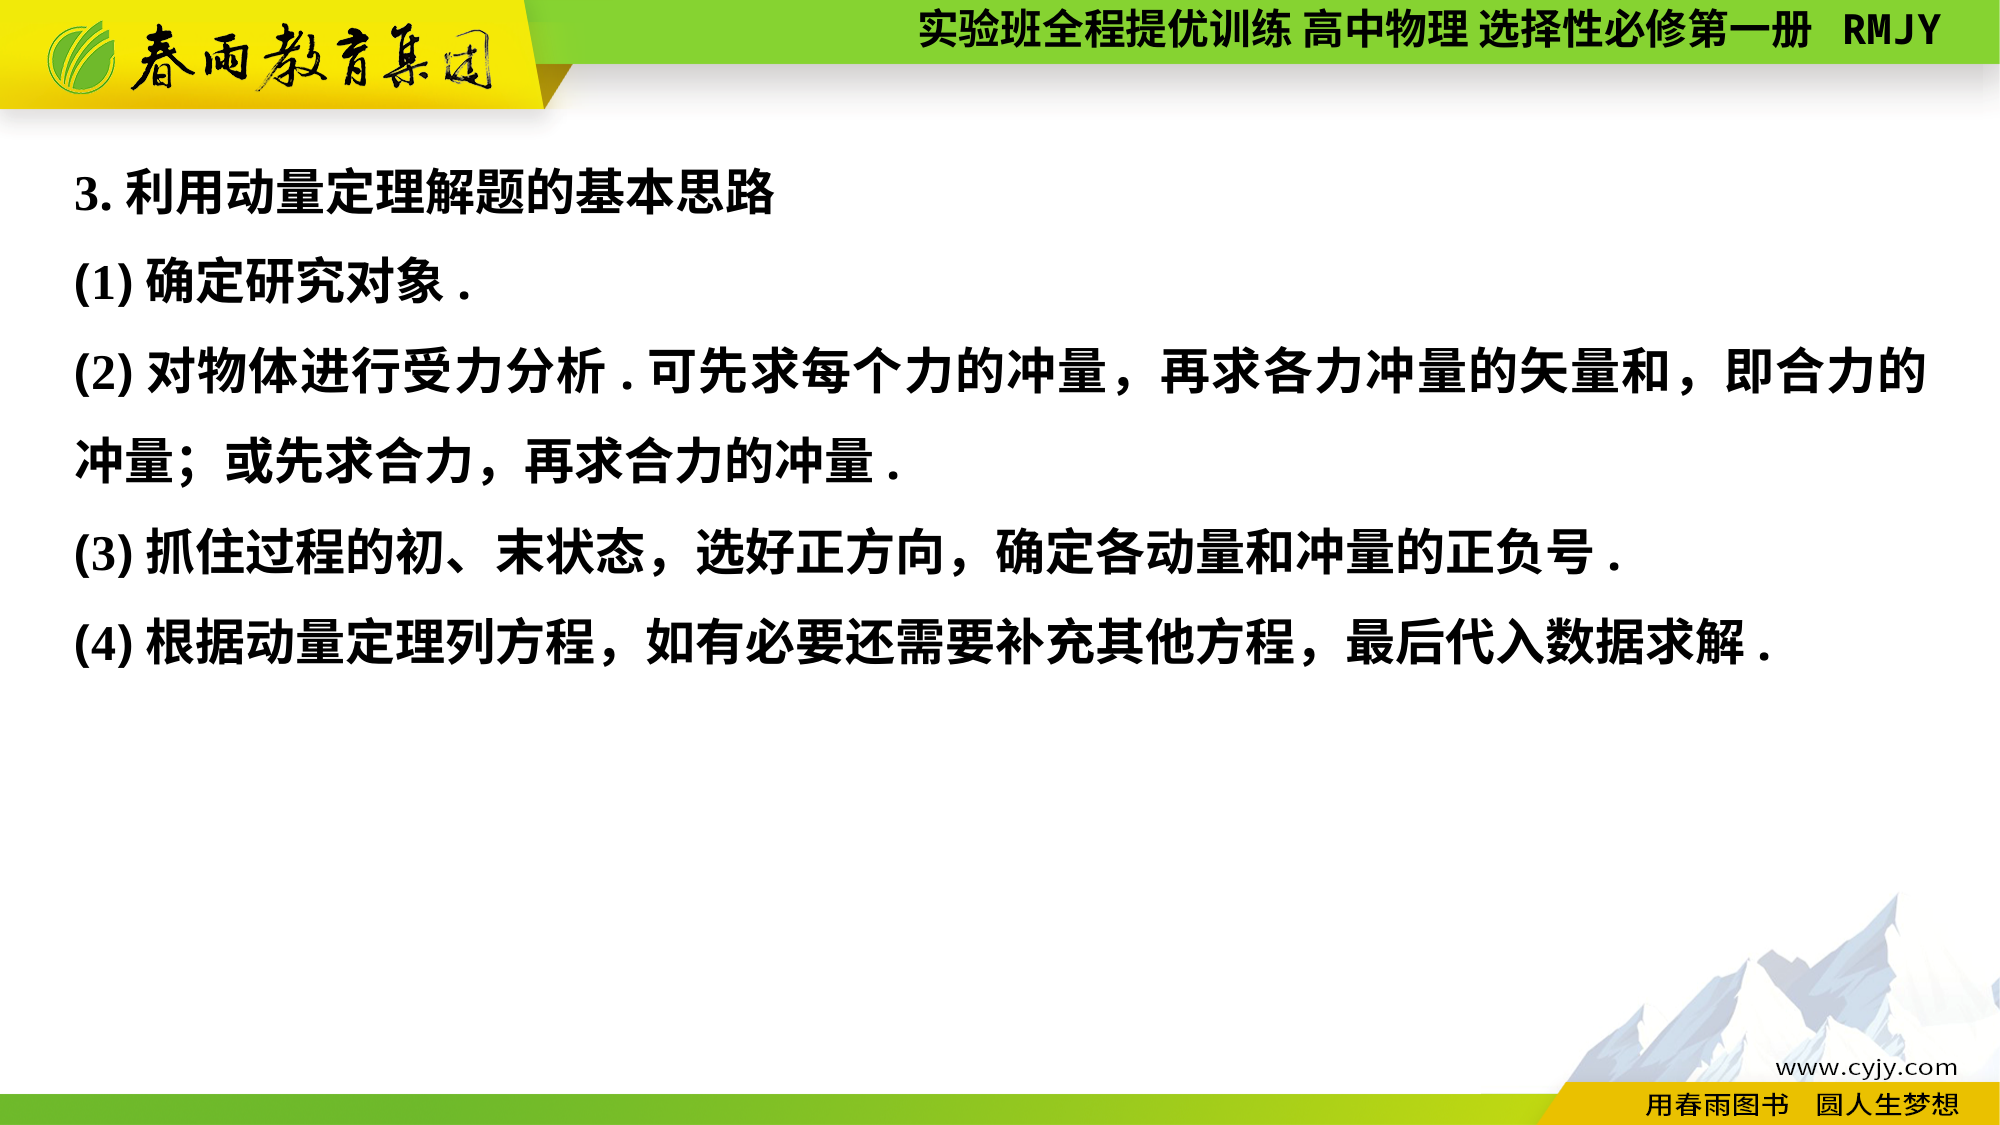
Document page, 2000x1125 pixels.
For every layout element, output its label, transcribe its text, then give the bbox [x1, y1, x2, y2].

list 3.利用动量定理解题的基本思路 (1)确定研究对象. (2)对物体进行受力分析.可先求每个力的冲量，再求各力冲量的矢量和，即合力的冲量；或先求合力，再求合力的冲量. (3)抓住过程的初、末状态，选好正方向，确定各动量和冲量的正负号. (4)根据动量定理列方程，如有必要还需要补充其他方程，最后代入数据求解. [59, 122, 1944, 723]
picture [0, 0, 2000, 1125]
